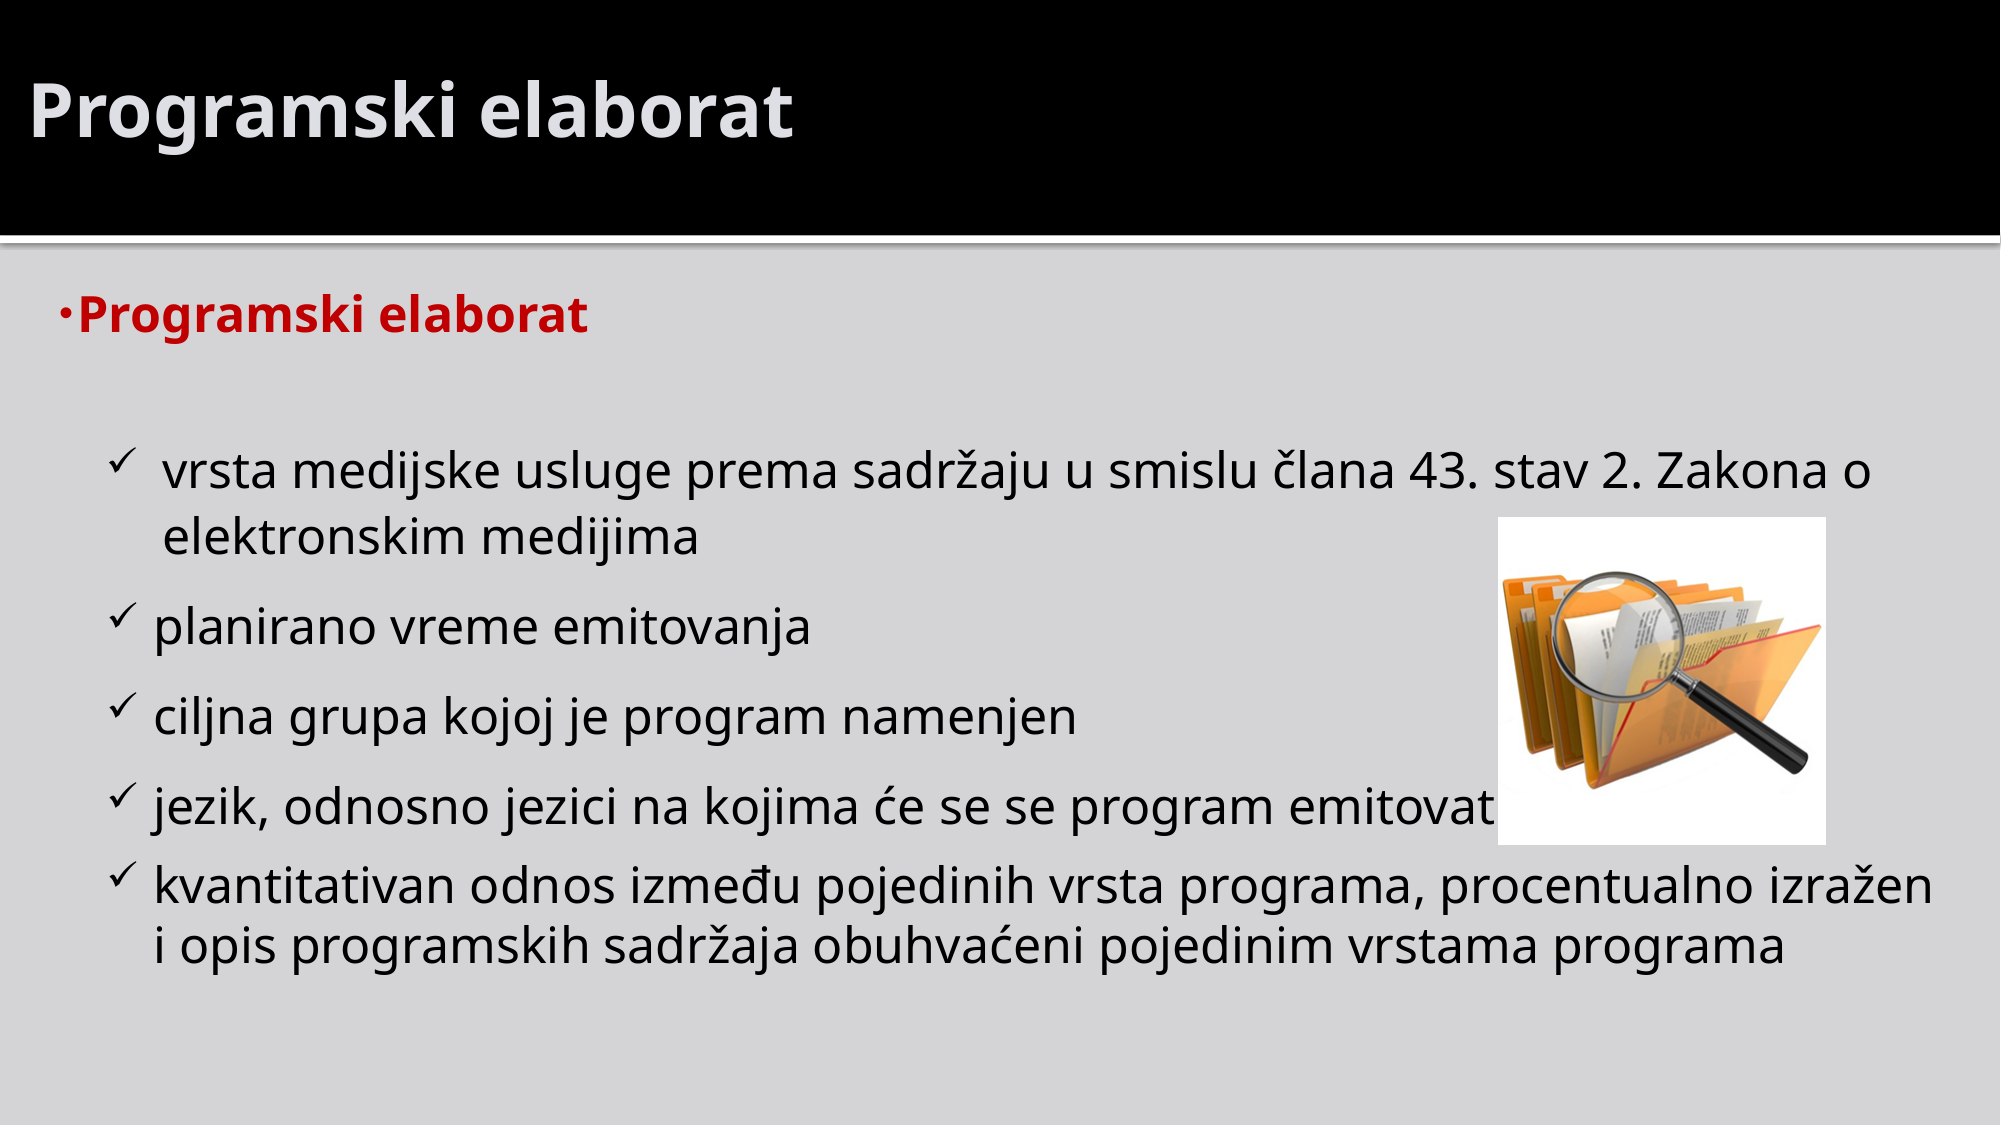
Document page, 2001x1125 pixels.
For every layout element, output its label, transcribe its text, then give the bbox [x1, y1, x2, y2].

list Programski elaborat vrsta medijske usluge prema sadržaju u smislu člana 43. stav 2. Zakona o elektronskim medijima planirano vreme emitovanja ciljna grupa kojoj je program namenjen jezik, odnosno jezici na kojima će se se program emitovati kvantitativan odnos između pojedinih vrsta programa, procentualno izražen i opis programskih sadržaja obuhvaćeni pojedinim vrstama programa [12, 237, 1950, 1125]
text_box Programski elaborat [12, 62, 1663, 200]
picture [1498, 517, 1826, 845]
